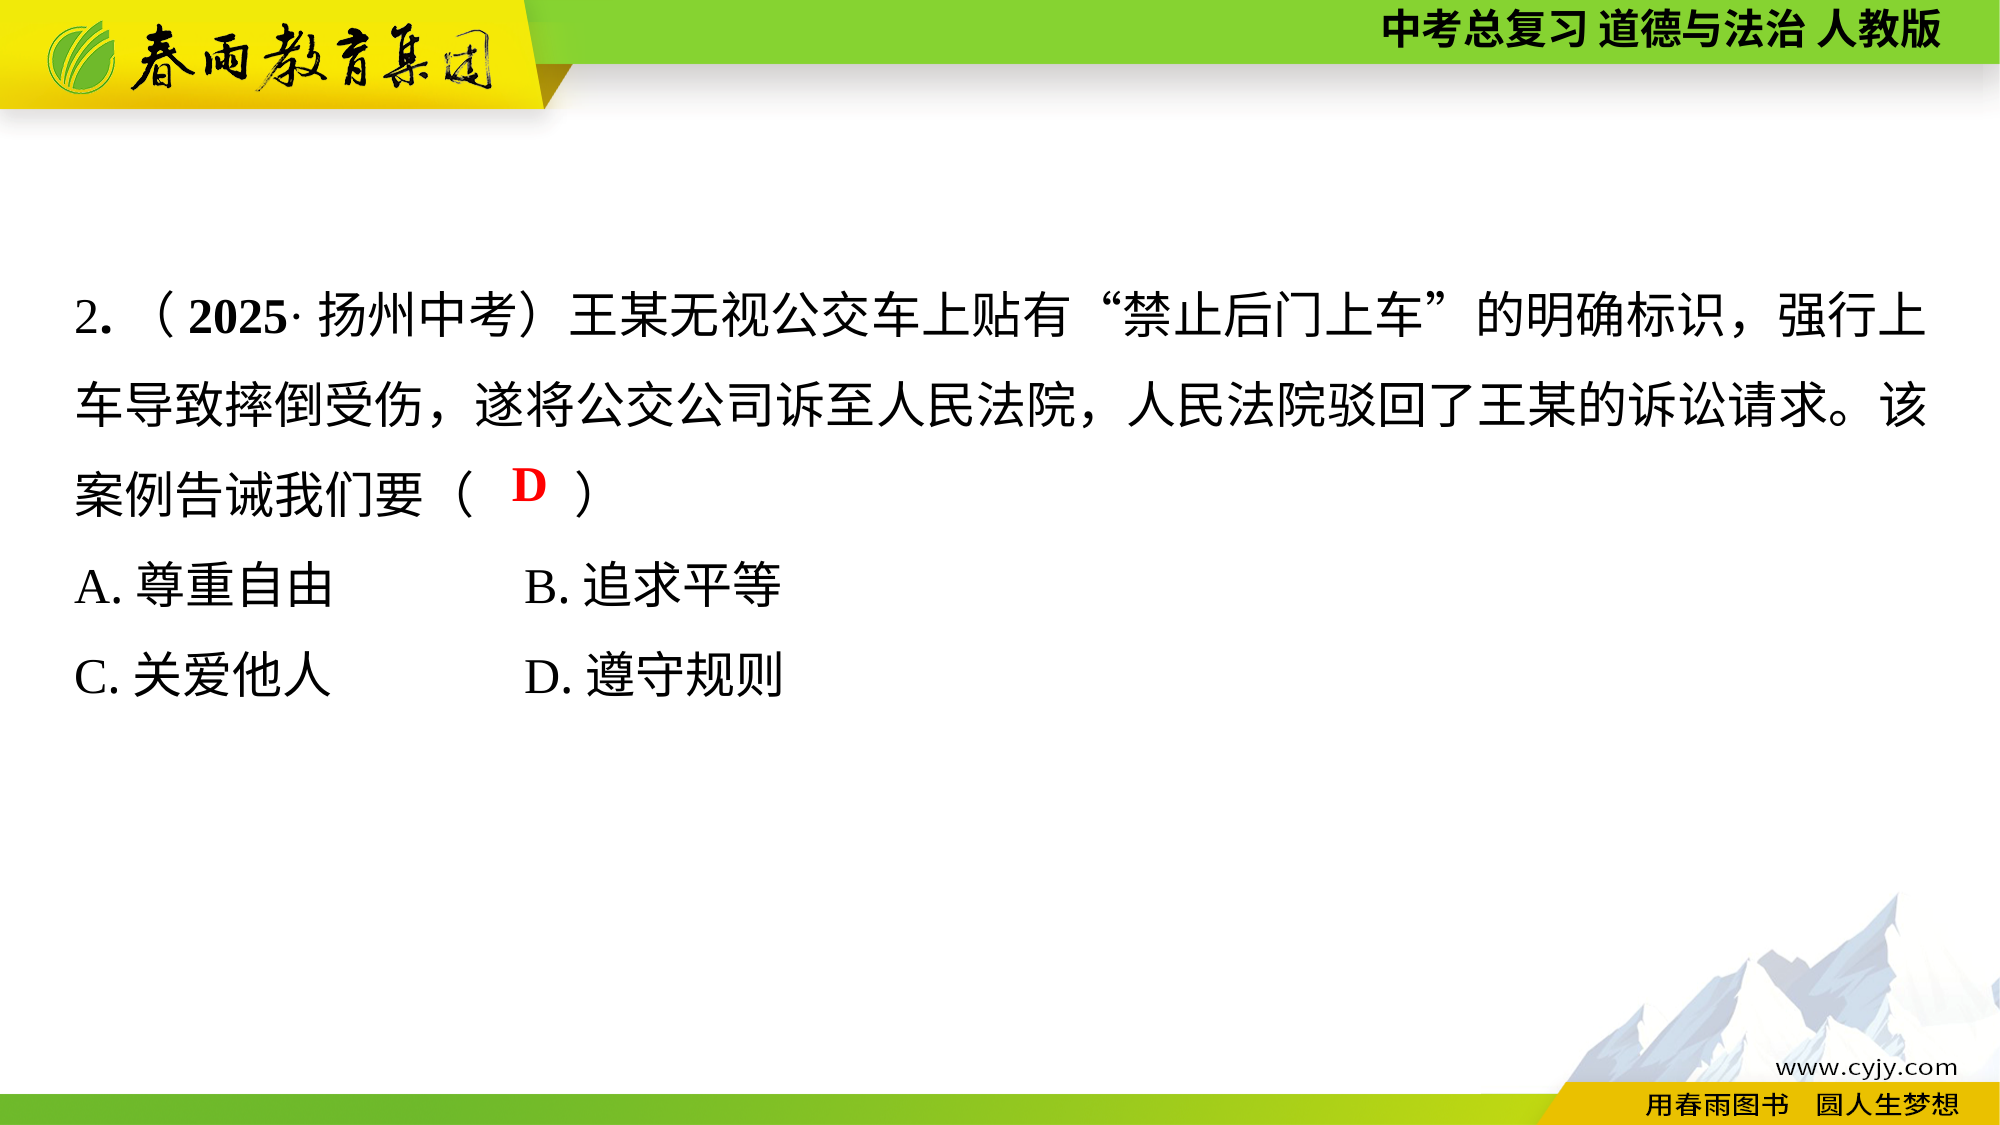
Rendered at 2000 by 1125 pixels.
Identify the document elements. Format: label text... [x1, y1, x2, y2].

picture [0, 0, 2000, 1125]
list 2.（2025·扬州中考）王某无视公交车上贴有“禁止后门上车”的明确标识，强行上车导致摔倒受伤，遂将公交公司诉至人民法院，人民法院驳回了王某的诉讼请求。该案例告诫我们要（ ） A.尊重自由 B.追求平等 C.关爱他人 D.遵守规则 [59, 246, 1944, 705]
text_box D [497, 444, 563, 520]
